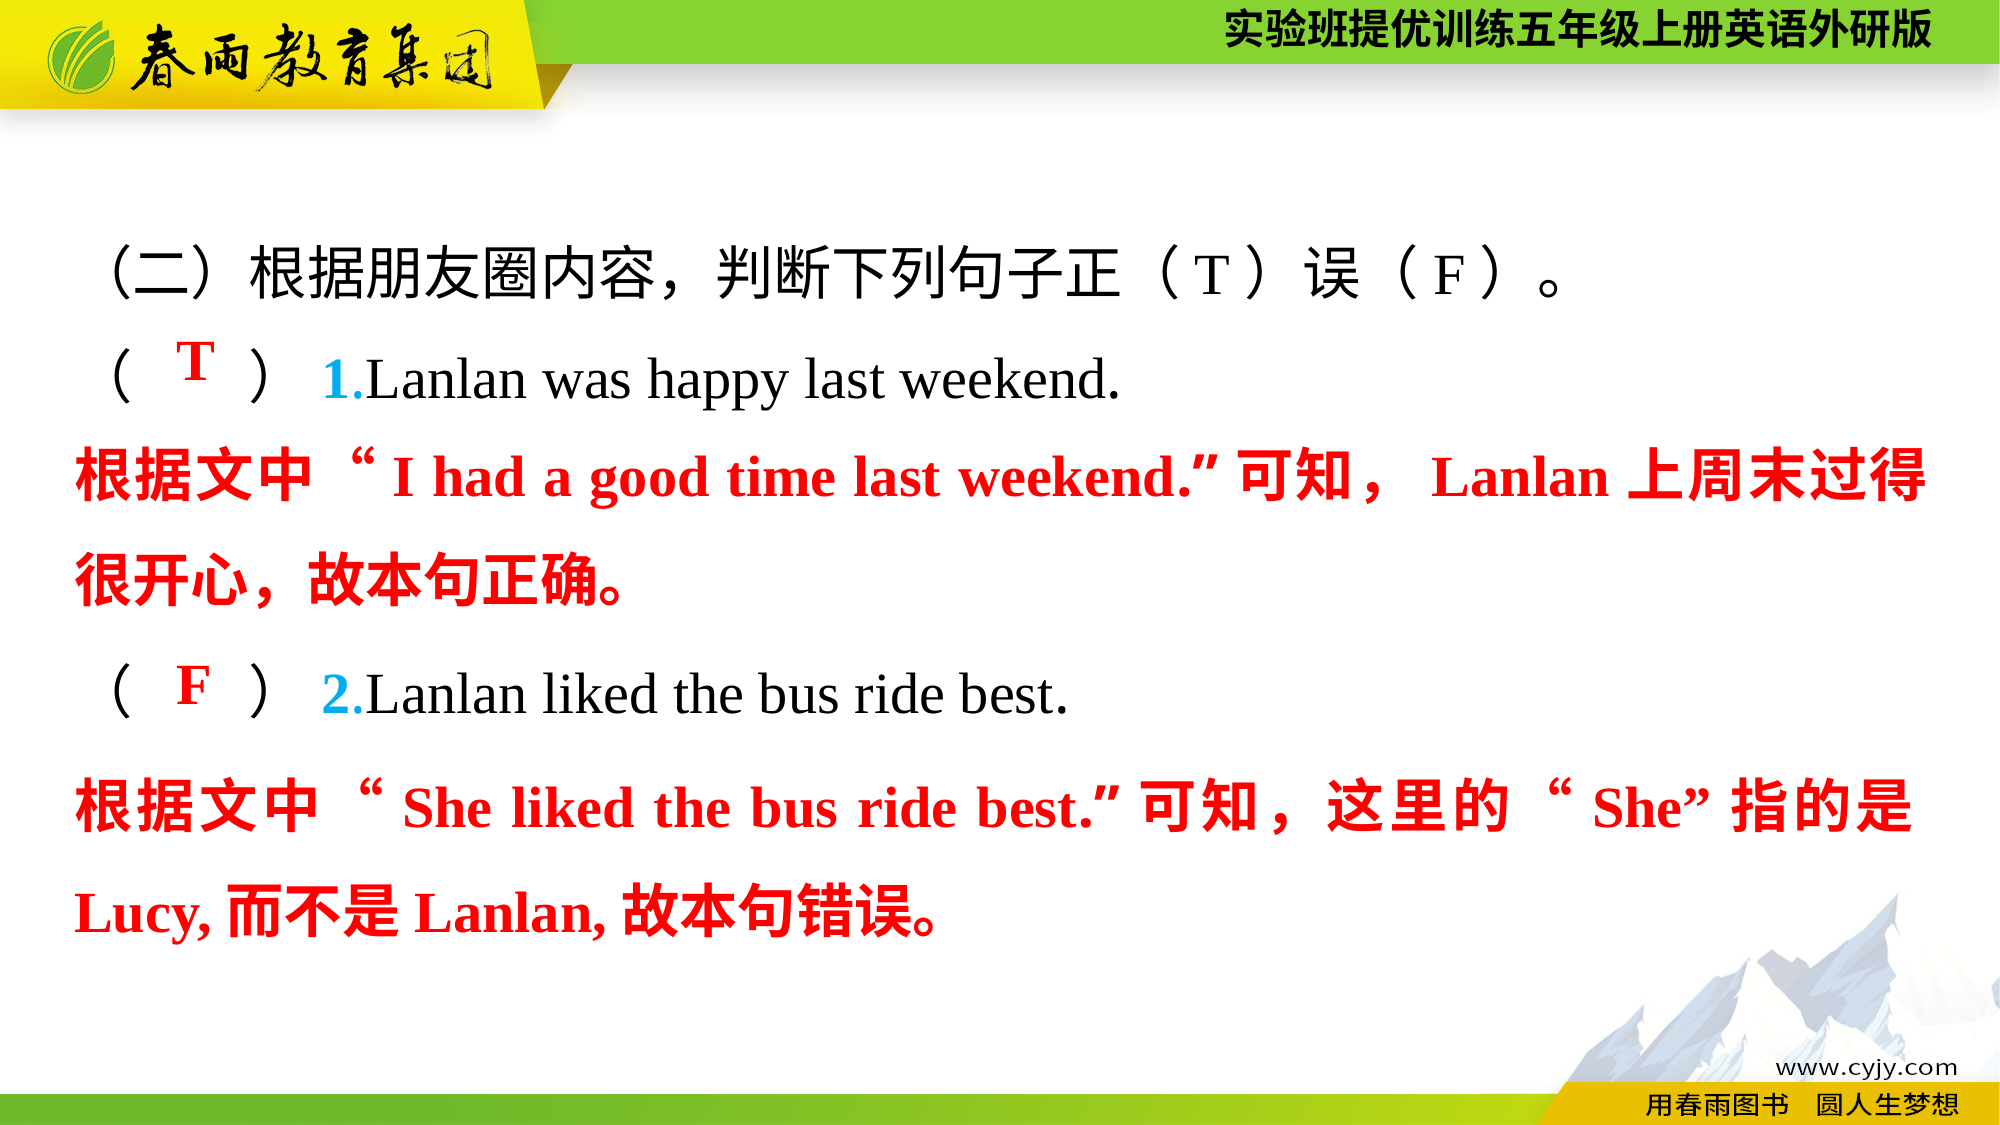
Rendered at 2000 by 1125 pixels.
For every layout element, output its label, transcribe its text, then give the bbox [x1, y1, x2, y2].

text_box 根据文中“She liked the bus ride best.”可知，这里的“She”指的是Lucy,而不是Lanlan,故本句错误。 [59, 726, 1944, 952]
list （二）根据朋友圈内容，判断下列句子正（T）误（F）。 （ ）1.Lanlan was happy last weekend. （ ）2.Lanlan liked the bus ride best. [59, 193, 1944, 395]
text_box 根据文中“I had a good time last weekend.”可知，Lanlan上周末过得很开心，故本句正确。 [59, 395, 1944, 621]
picture [0, 0, 2000, 1125]
text_box F [161, 639, 227, 724]
text_box T [161, 315, 231, 400]
list （二）根据朋友圈内容，判断下列句子正（T）误（F）。 （ ）1.Lanlan was happy last weekend. （ ）2.Lanlan liked the bus ride best. [59, 621, 1944, 726]
